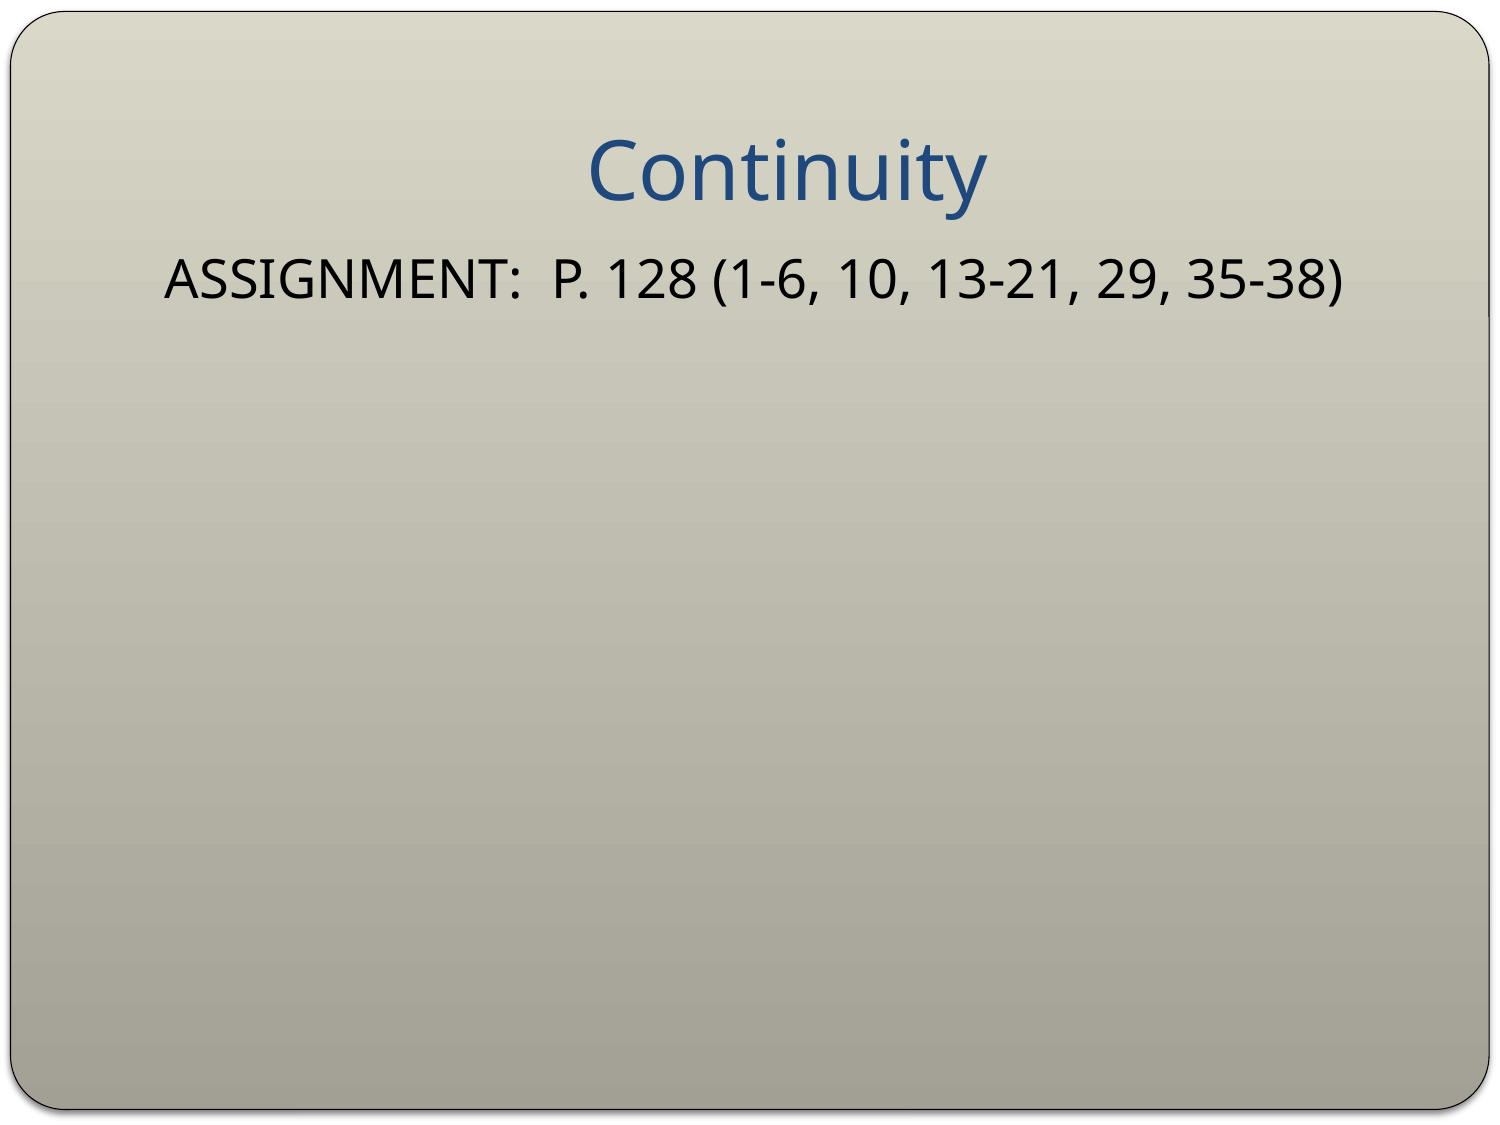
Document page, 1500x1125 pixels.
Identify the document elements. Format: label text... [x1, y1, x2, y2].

list ASSIGNMENT: P. 128 (1-6, 10, 13-21, 29, 35-38) [150, 237, 1425, 988]
title Continuity [150, 45, 1425, 233]
